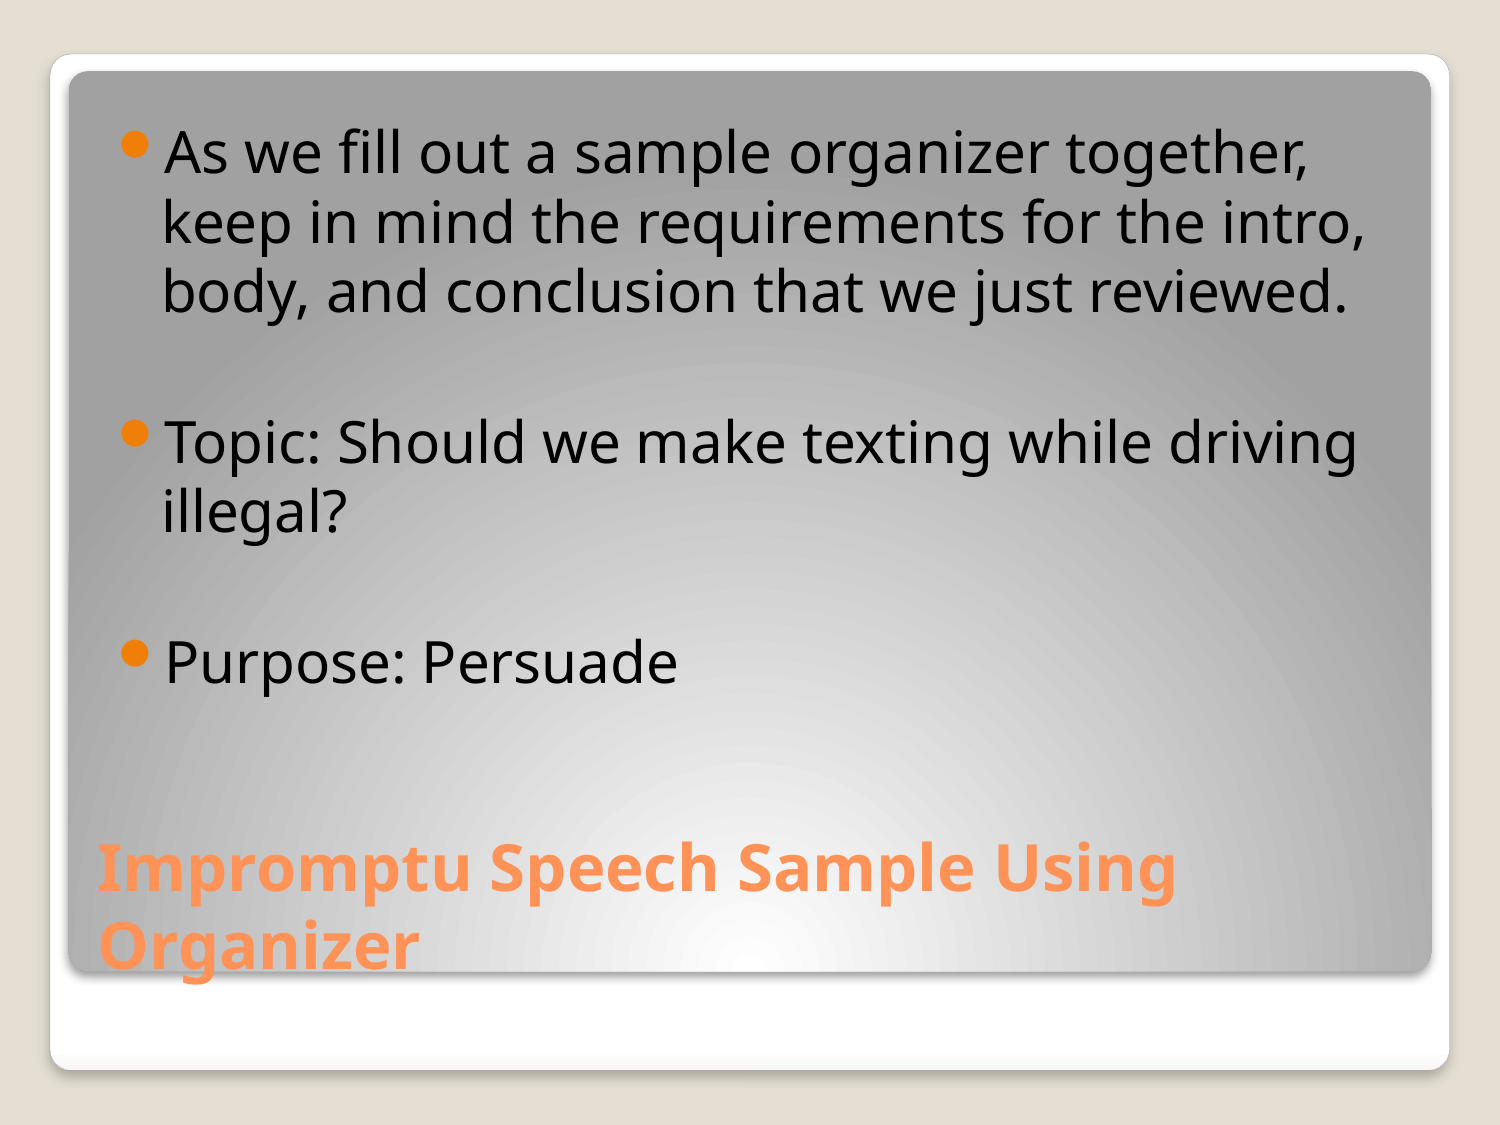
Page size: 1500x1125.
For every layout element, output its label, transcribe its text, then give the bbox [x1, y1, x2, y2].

list As we fill out a sample organizer together, keep in mind the requirements for the intro, body, and conclusion that we just reviewed. Topic: Should we make texting while driving illegal? Purpose: Persuade [87, 99, 1430, 787]
title Impromptu Speech Sample Using Organizer [82, 817, 1425, 990]
